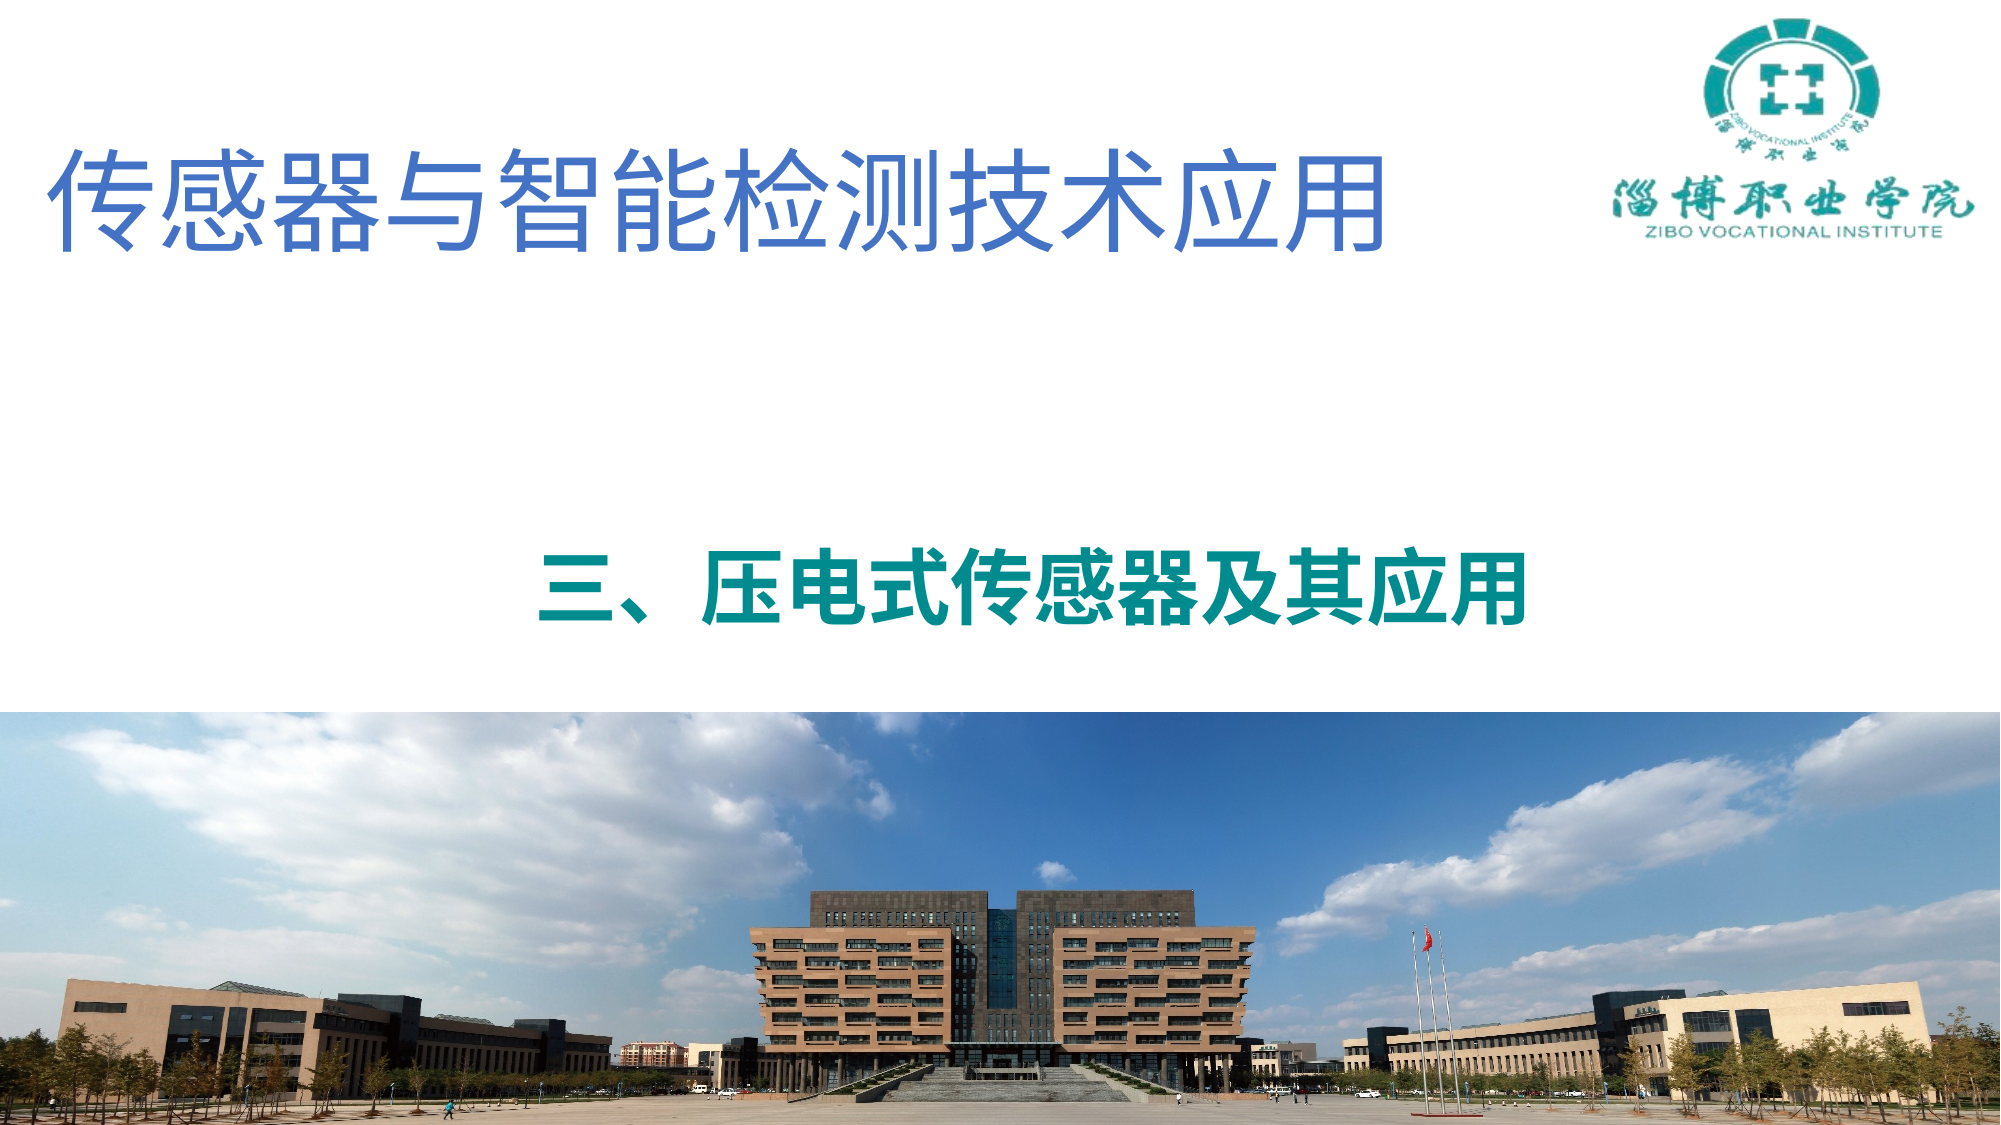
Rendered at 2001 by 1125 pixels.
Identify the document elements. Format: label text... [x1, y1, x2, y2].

picture [0, 712, 2000, 1125]
picture [1581, 4, 2000, 253]
text_box 传感器与智能检测技术应用 [30, 123, 1411, 274]
text_box 三、压电式传感器及其应用 [519, 528, 1625, 643]
